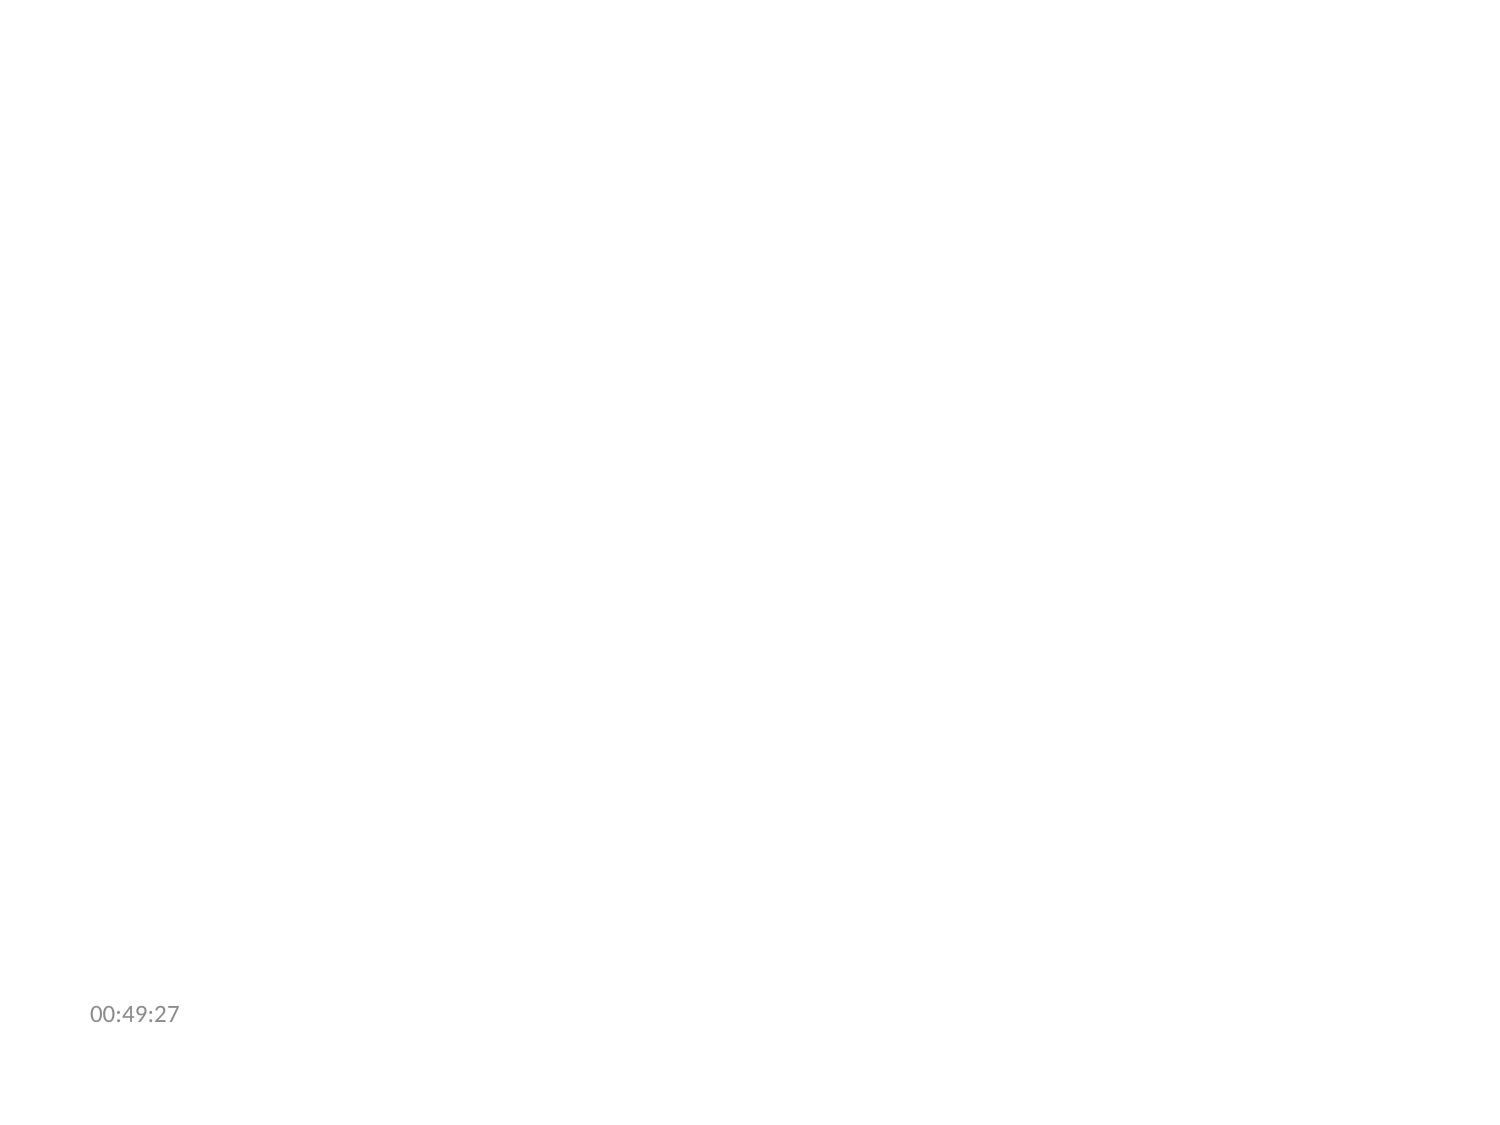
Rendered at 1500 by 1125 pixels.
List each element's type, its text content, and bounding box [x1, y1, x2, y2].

text_box 15:35:09 [75, 982, 425, 1043]
